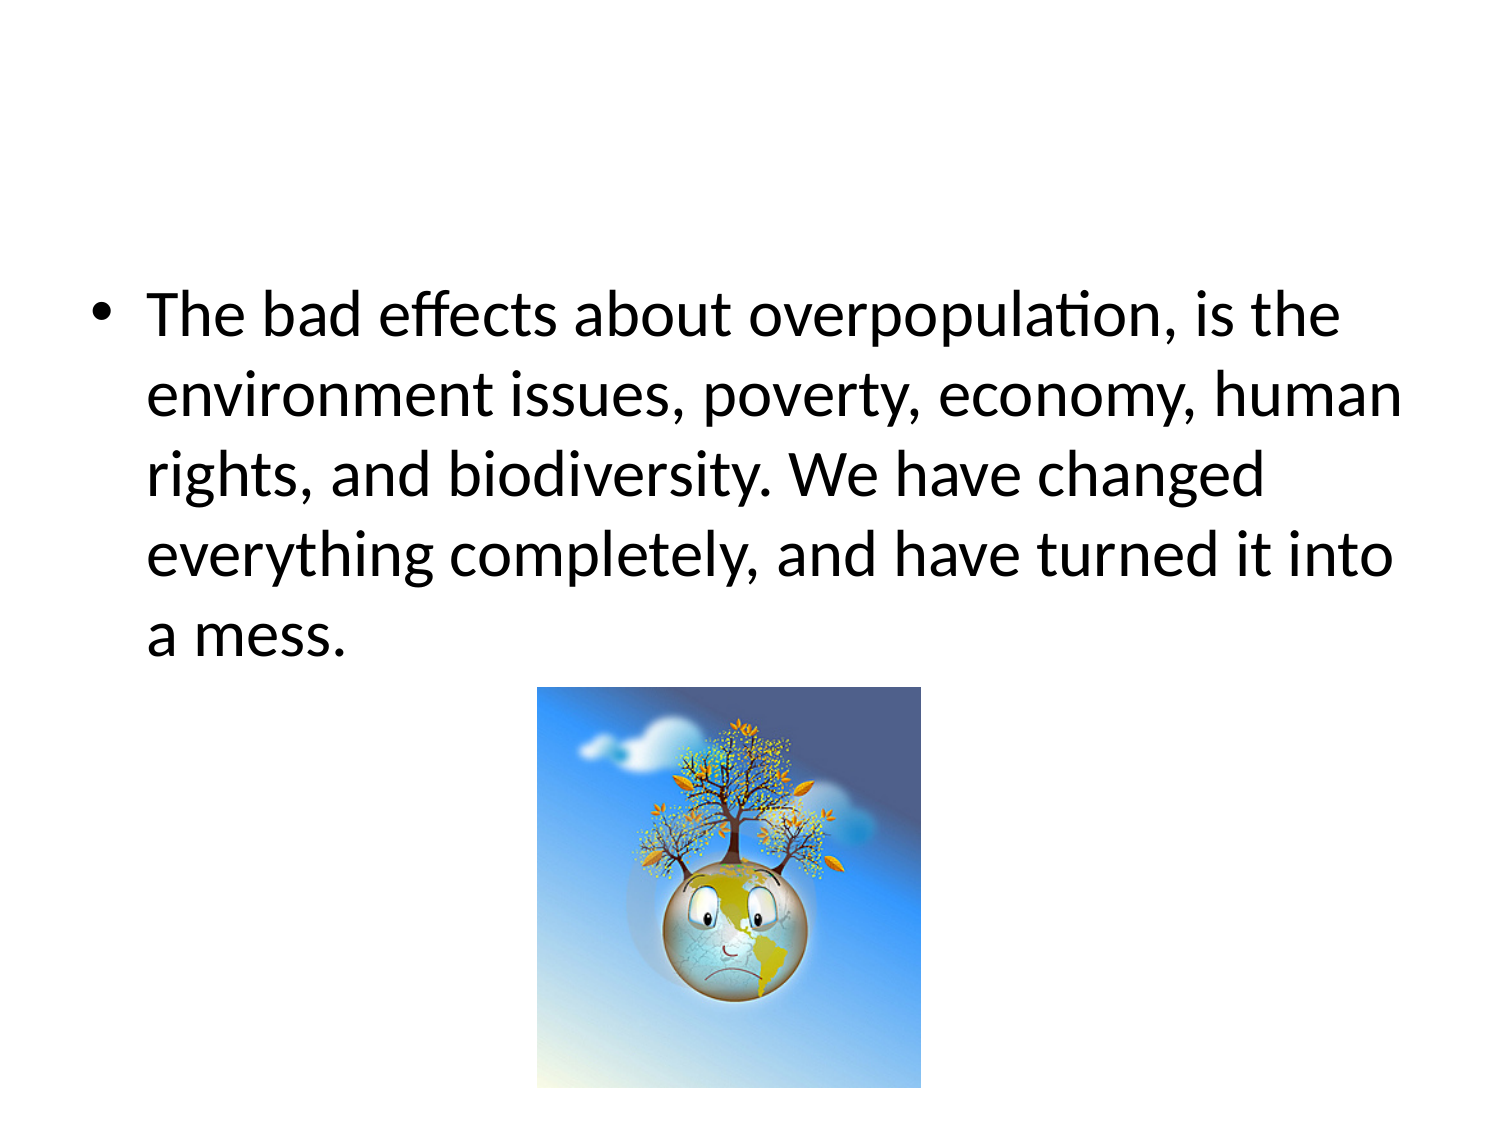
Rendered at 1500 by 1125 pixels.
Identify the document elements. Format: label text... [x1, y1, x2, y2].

picture [537, 687, 922, 1088]
list The bad effects about overpopulation, is the environment issues, poverty, economy, human rights, and biodiversity. We have changed everything completely, and have turned it into a mess. [75, 262, 1425, 1005]
